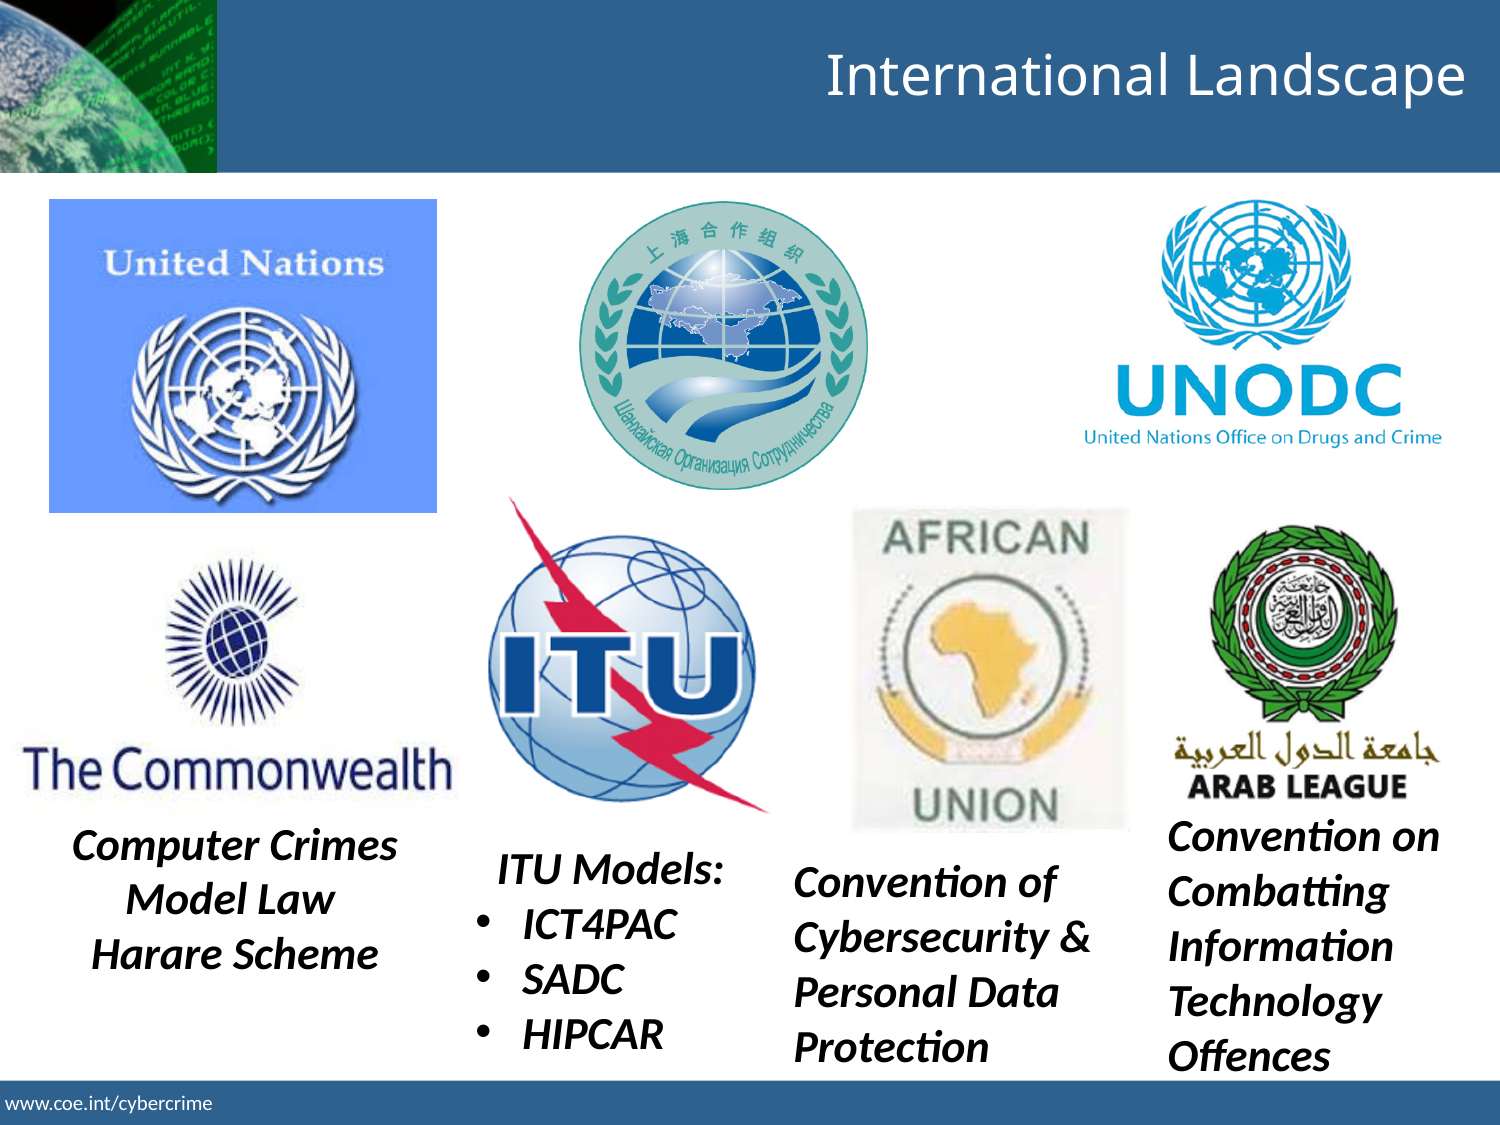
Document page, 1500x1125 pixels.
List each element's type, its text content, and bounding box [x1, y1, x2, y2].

text_box International Landscape [230, 31, 1483, 114]
picture [1075, 195, 1445, 456]
picture [850, 506, 1500, 833]
text_box ITU Models: ICT4PAC SADC HIPCAR [460, 846, 761, 1066]
picture [0, 0, 217, 173]
text_box Computer Crimes Model Law Harare Scheme [26, 833, 444, 987]
text_box Convention on Combatting Information Technology Offences [1152, 811, 1484, 1089]
text_box Convention of Cybersecurity & Personal Data Protection [778, 844, 1134, 1080]
picture [0, 199, 868, 846]
